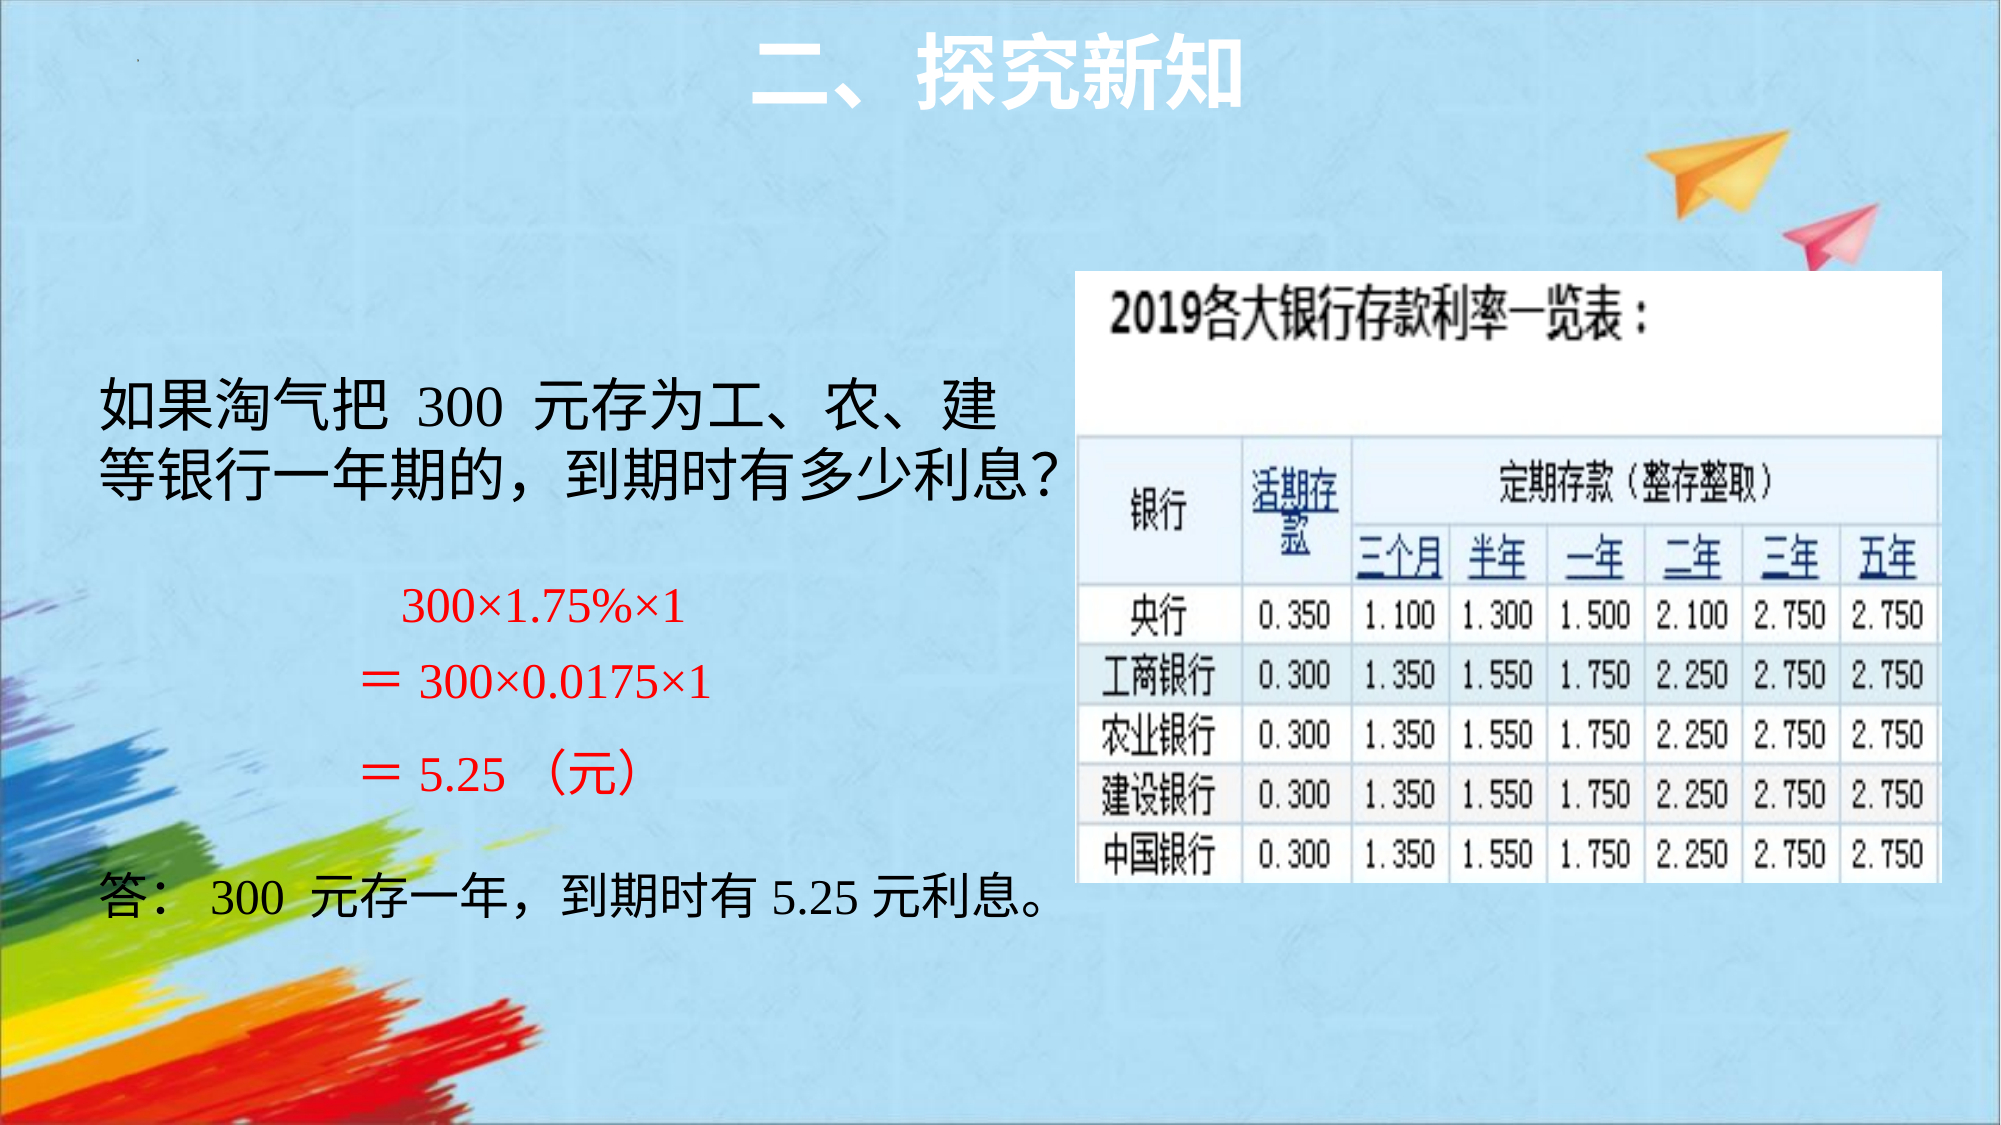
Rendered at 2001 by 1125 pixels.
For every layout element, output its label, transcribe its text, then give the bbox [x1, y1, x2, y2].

text_box ＝5.25（元） [341, 733, 862, 809]
text_box 300×1.75%×1 [385, 564, 906, 640]
text_box ＝300×0.0175×1 [341, 641, 862, 717]
text_box 二、探究新知 [0, 0, 1999, 141]
picture [0, 0, 2001, 1125]
text_box 答：300 元存一年，到期时有5.25元利息。 [83, 857, 1052, 932]
text_box 如果淘气把 300 元存为工、农、建等银行一年期的，到期时有多少利息？ [83, 360, 1052, 516]
